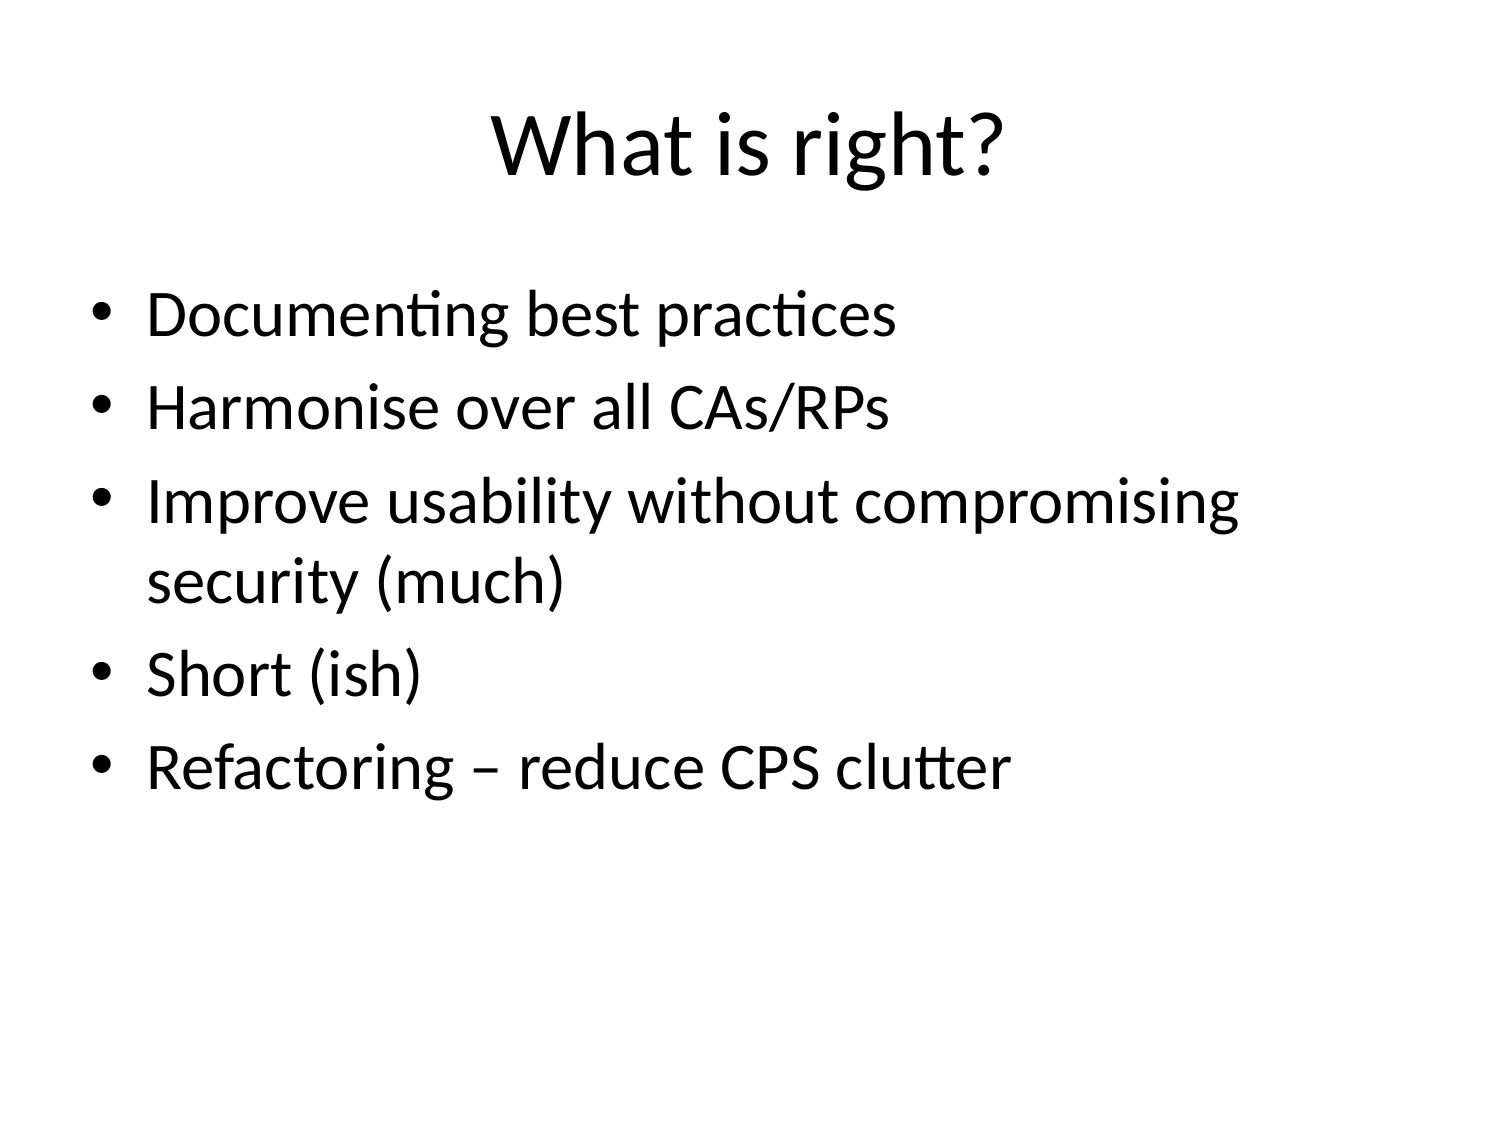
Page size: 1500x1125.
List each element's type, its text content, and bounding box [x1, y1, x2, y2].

title What is right? [75, 45, 1425, 233]
list Documenting best practices Harmonise over all CAs/RPs Improve usability without compromising security (much) Short (ish) Refactoring – reduce CPS clutter [75, 262, 1425, 1005]
